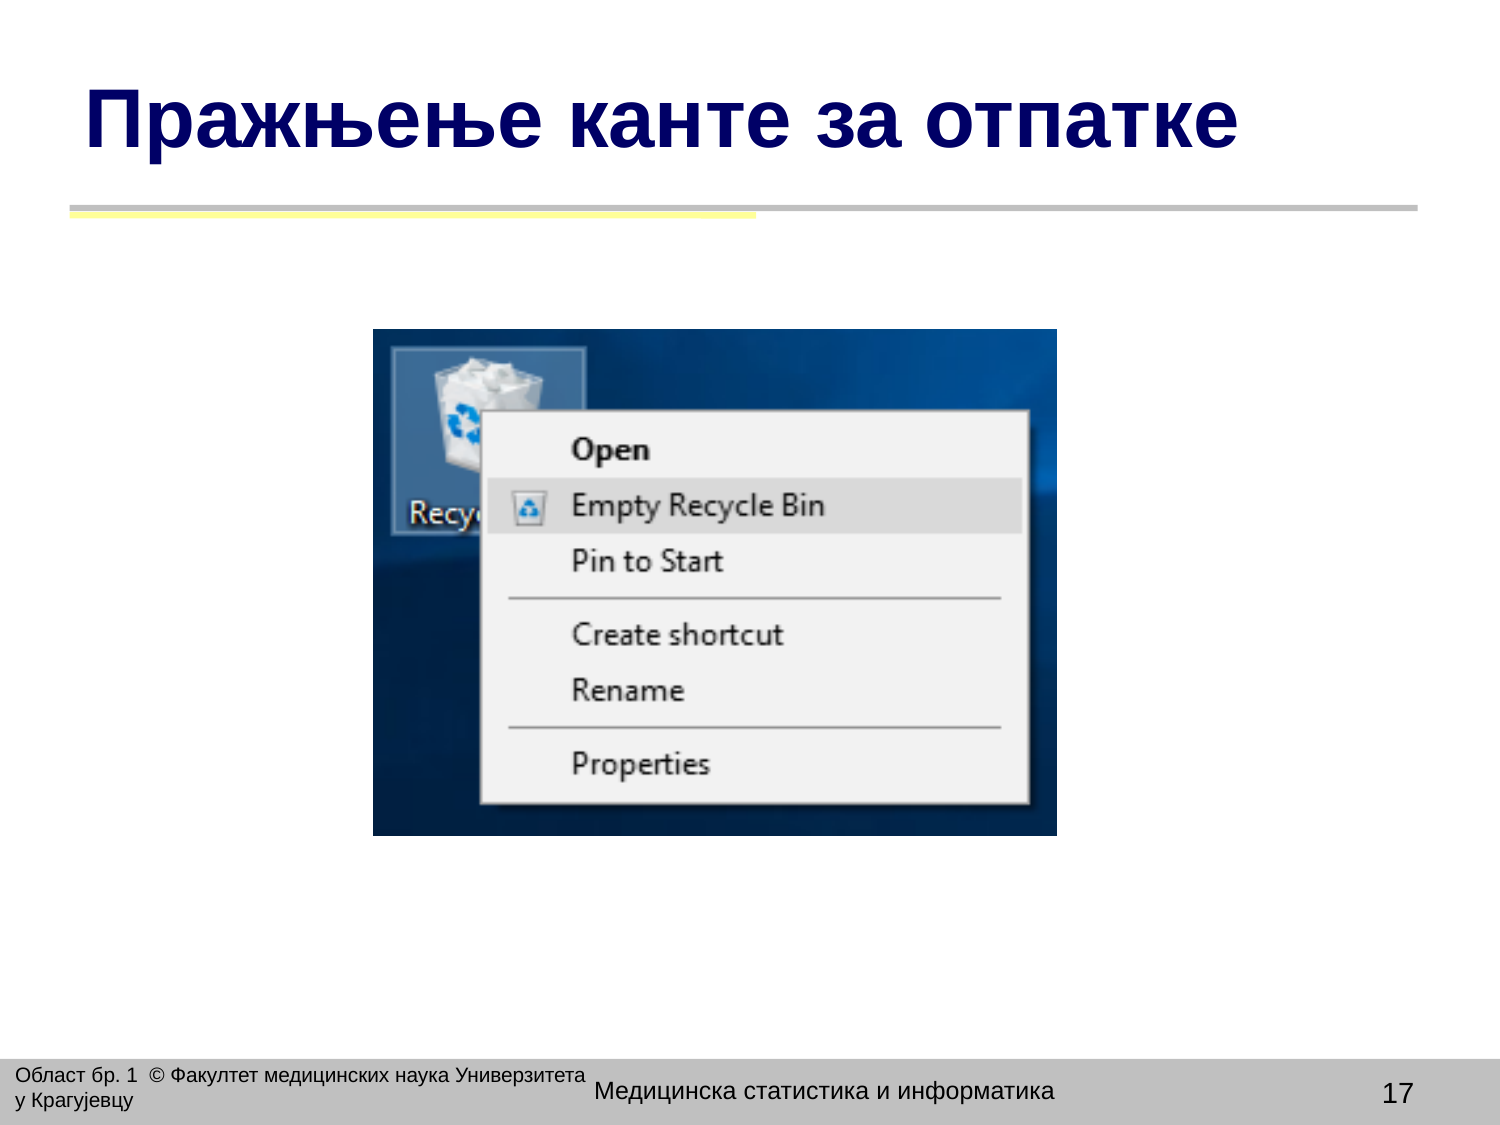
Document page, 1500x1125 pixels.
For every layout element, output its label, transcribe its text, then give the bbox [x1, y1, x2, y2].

picture [372, 329, 1057, 836]
title Пражњење канте за отпатке [69, 19, 1426, 208]
slide_number Област бр. 1 © Факултет медицинских наука Универзитета у Крагујевцу [0, 1053, 614, 1108]
slide_number 17 [1155, 1066, 1430, 1125]
footer Медицинска статистика и информатика [512, 1066, 1138, 1125]
